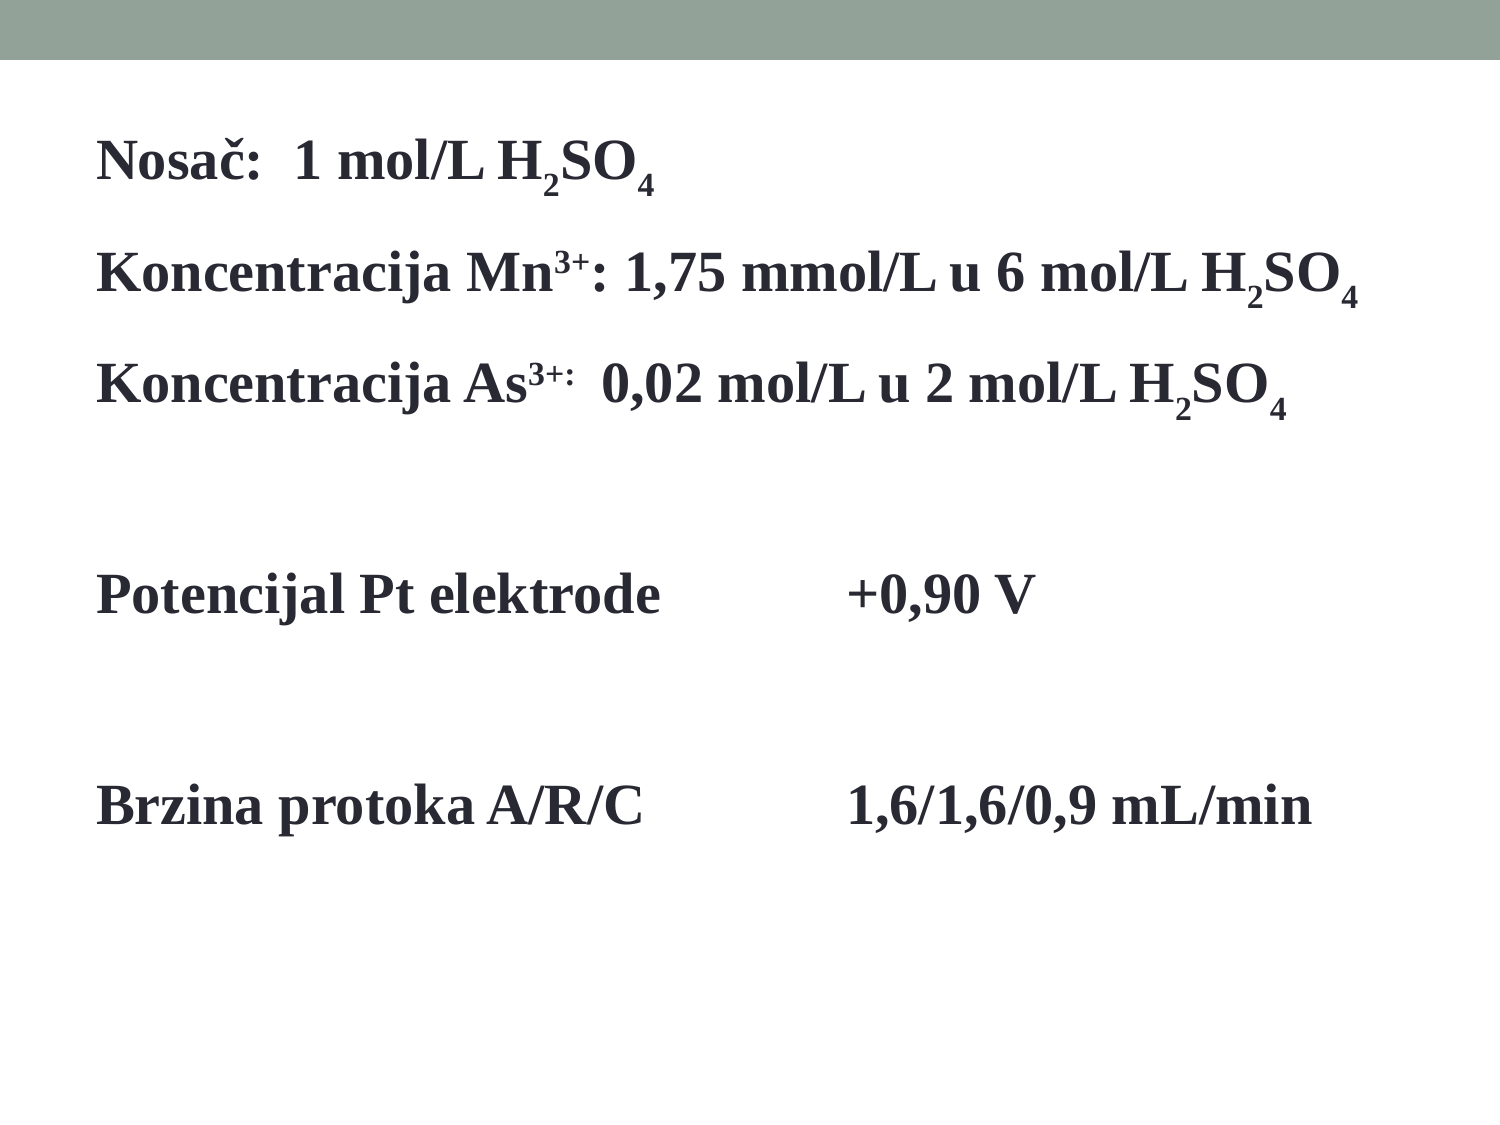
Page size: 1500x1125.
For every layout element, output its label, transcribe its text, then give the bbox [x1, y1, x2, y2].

text_box Nosač: 1 mol/L H2SO4 Koncentracija Mn3+: 1,75 mmol/L u 6 mol/L H2SO4 Koncentracija As3+: 0,02 mol/L u 2 mol/L H2SO4 Potencijal Pt elektrode +0,90 V Brzina protoka A/R/C 1,6/1,6/0,9 mL/min [81, 113, 1432, 943]
